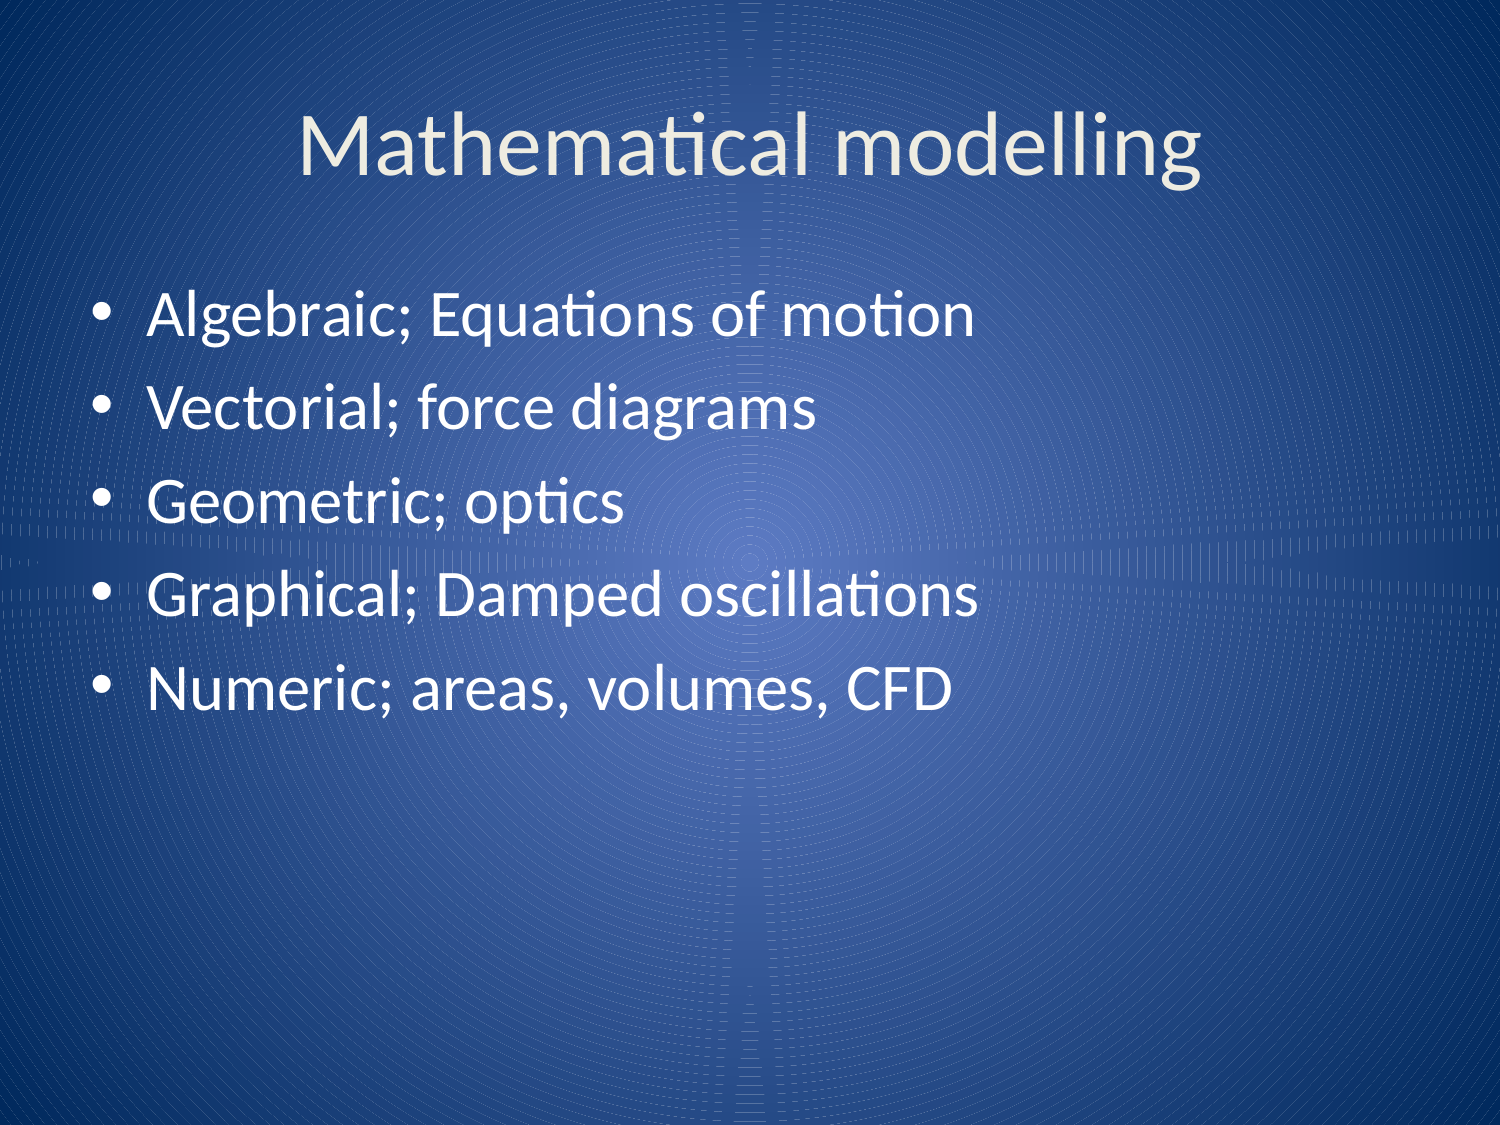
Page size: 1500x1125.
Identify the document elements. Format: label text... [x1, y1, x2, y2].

title Mathematical modelling [75, 45, 1425, 233]
list Algebraic; Equations of motion Vectorial; force diagrams Geometric; optics Graphical; Damped oscillations Numeric; areas, volumes, CFD [75, 262, 1425, 1005]
